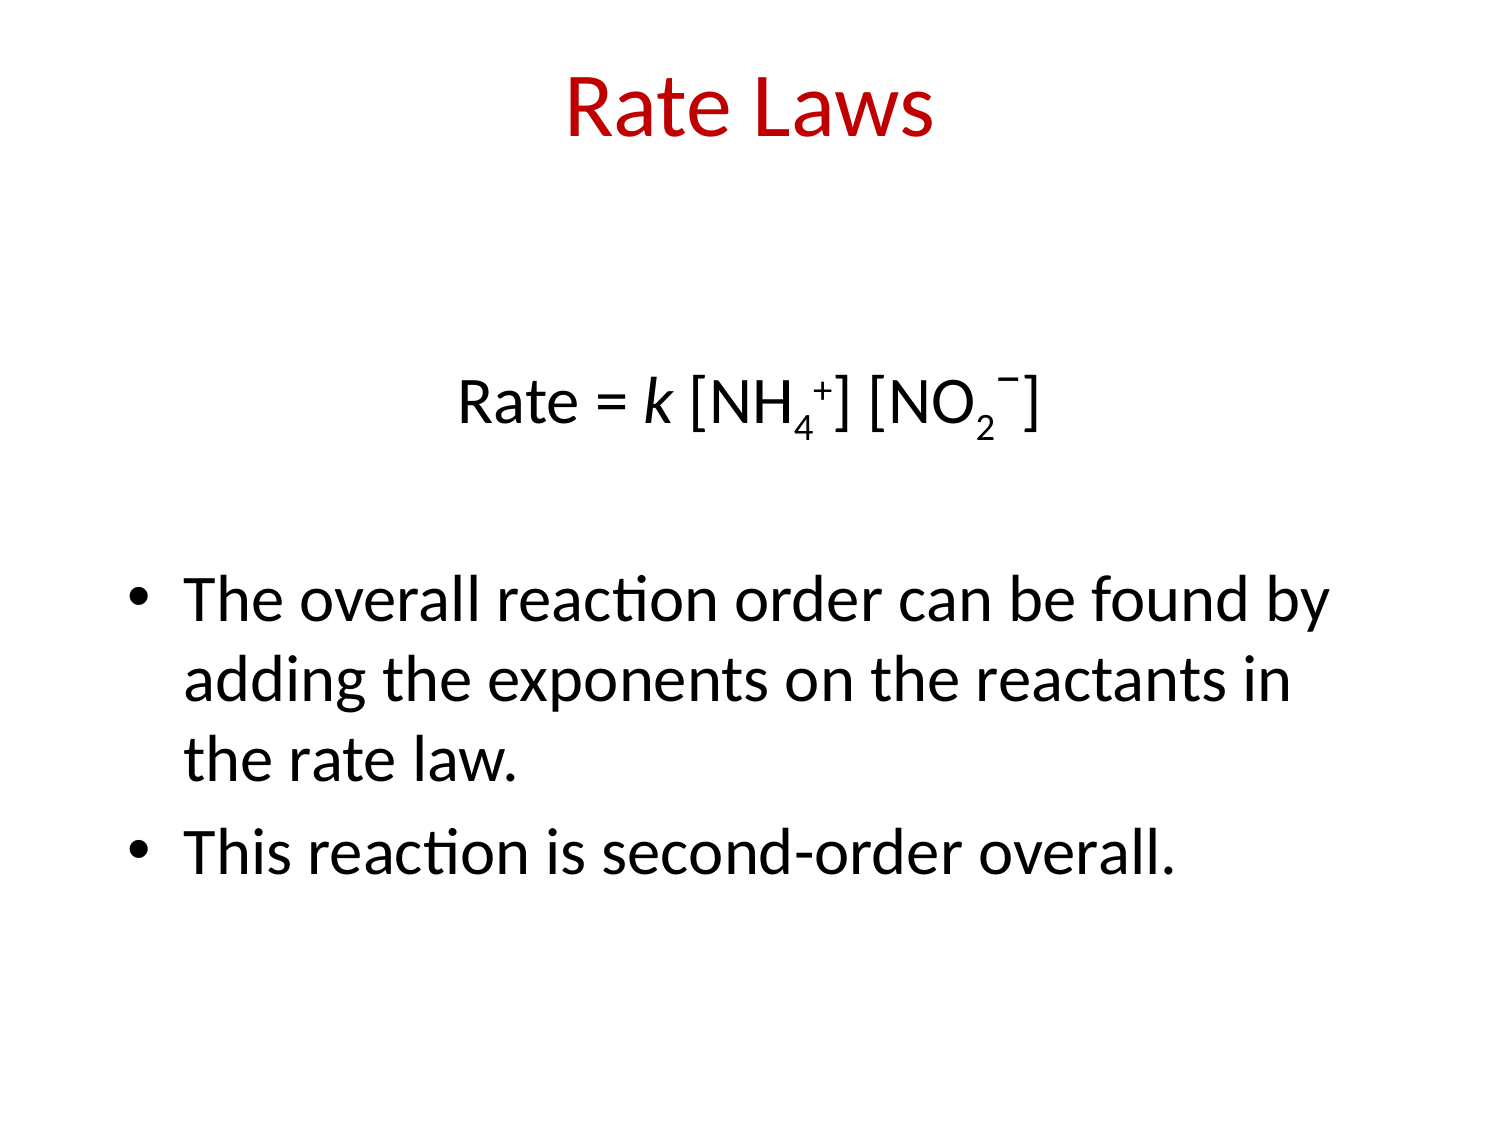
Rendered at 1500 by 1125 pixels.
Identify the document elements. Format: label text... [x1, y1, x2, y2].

text_box Rate Laws [112, 37, 1388, 225]
text_box Rate = k [NH4+] [NO2−] The overall reaction order can be found by adding the exponents on the reactants in the rate law. This reaction is second-order overall. [112, 324, 1388, 1000]
